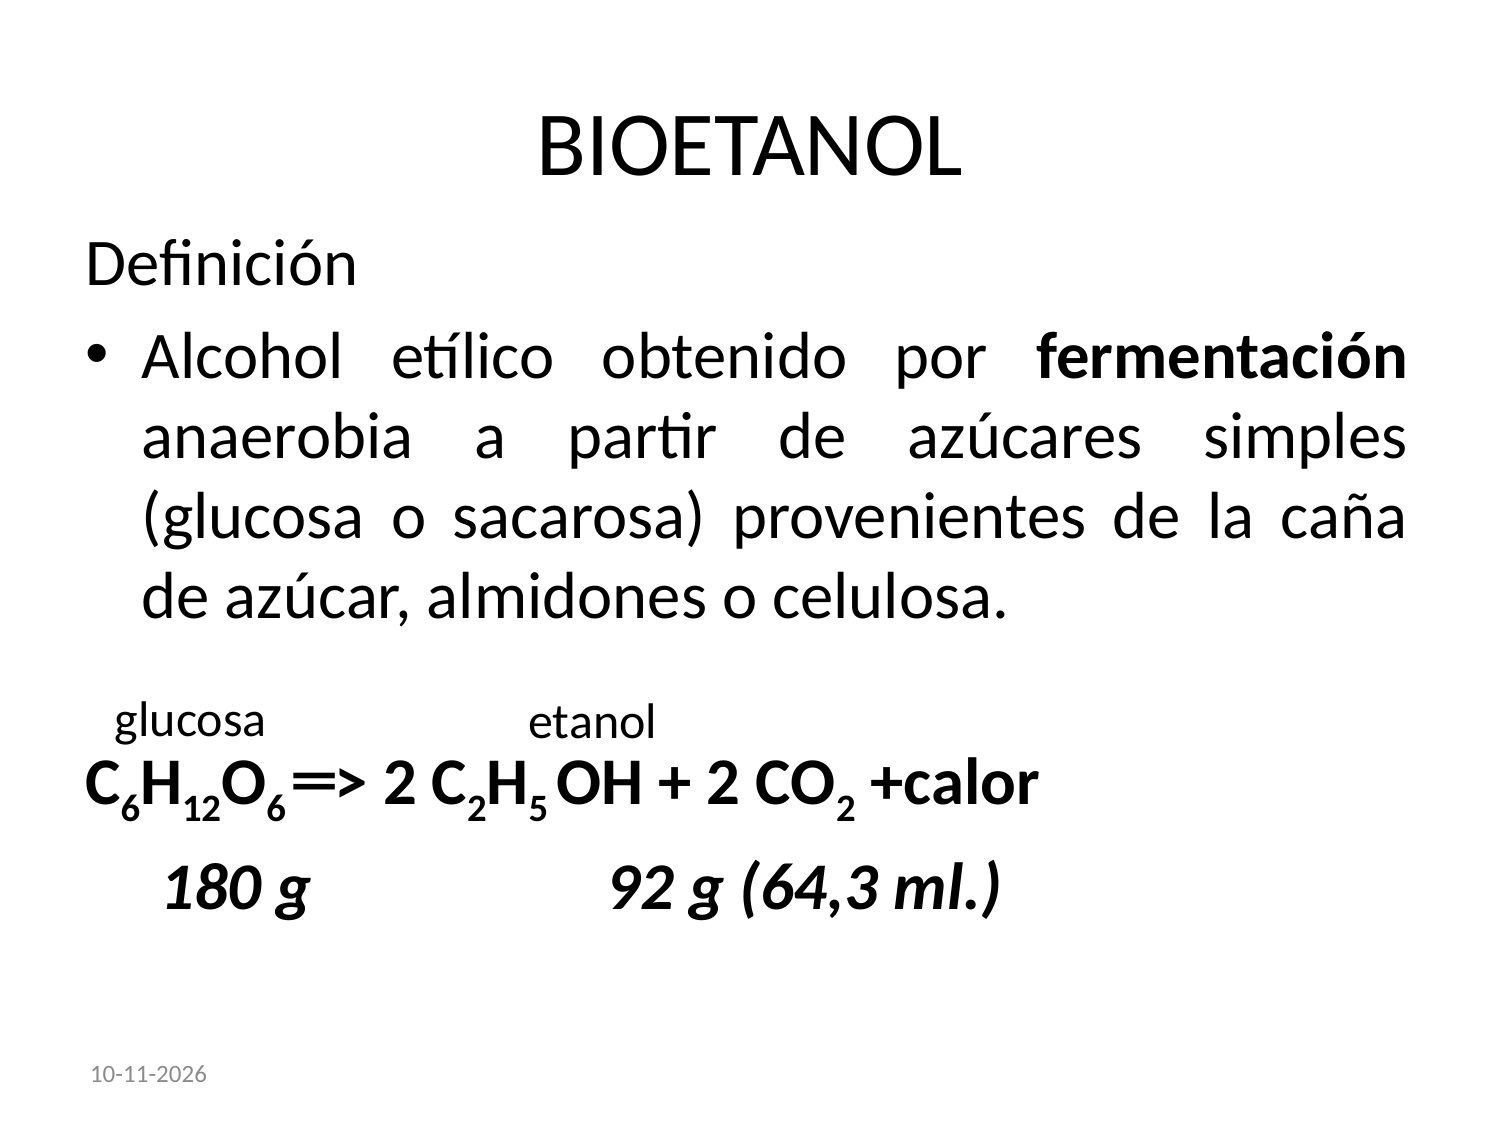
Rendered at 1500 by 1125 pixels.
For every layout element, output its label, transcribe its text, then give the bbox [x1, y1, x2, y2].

title BIOETANOL [75, 45, 1425, 233]
list Definición Alcohol etílico obtenido por fermentación anaerobia a partir de azúcares simples (glucosa o sacarosa) provenientes de la caña de azúcar, almidones o celulosa. C6H12O6 ═> 2 C2H5 OH + 2 CO2 +calor 180 g 92 g (64,3 ml.) [70, 210, 1424, 1000]
text_box glucosa [100, 678, 384, 754]
text_box etanol [513, 680, 821, 756]
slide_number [75, 1042, 425, 1103]
